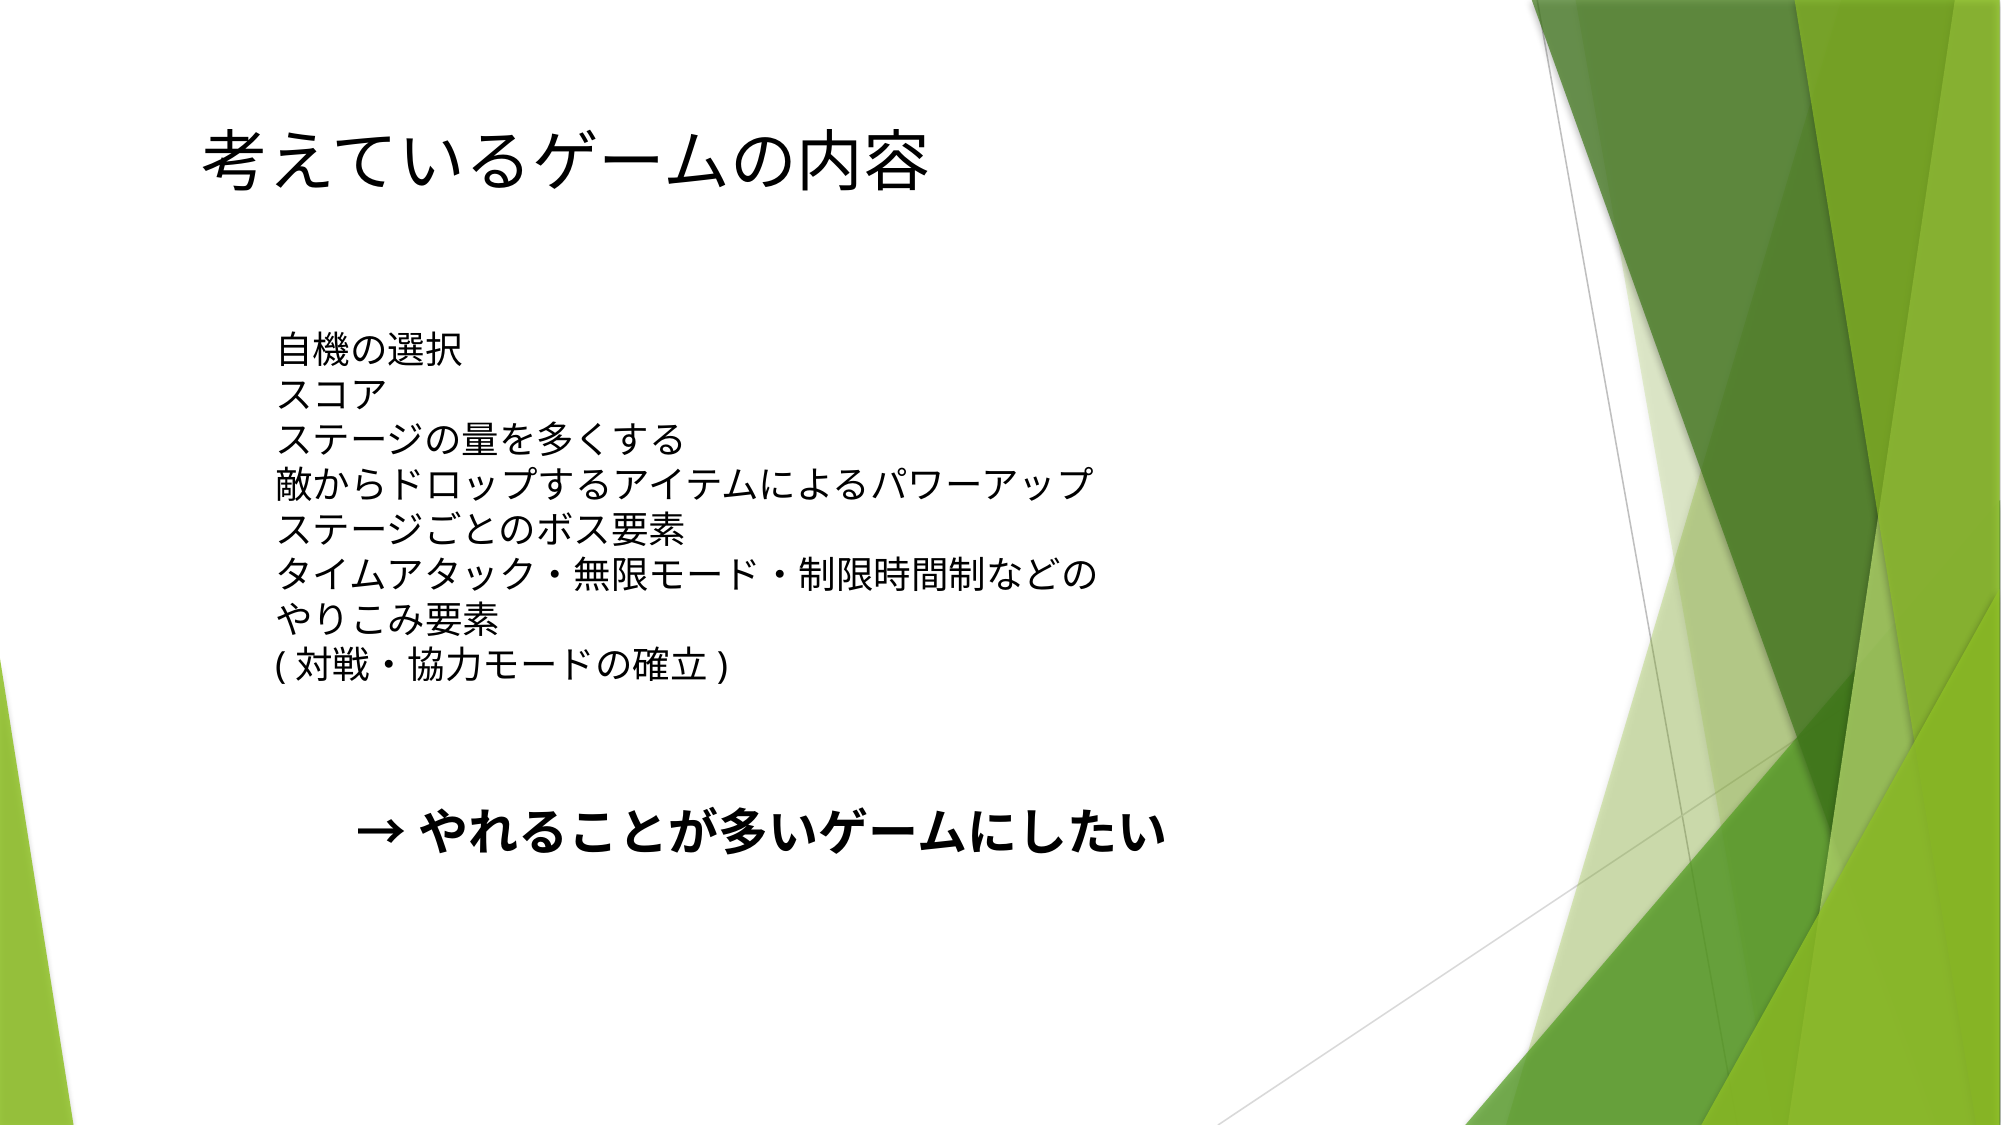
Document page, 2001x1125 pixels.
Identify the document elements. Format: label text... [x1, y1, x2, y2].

text_box 考えているゲームの内容 [186, 111, 987, 207]
text_box 自機の選択 スコア ステージの量を多くする 敵からドロップするアイテムによるパワーアップ ステージごとのボス要素 タイムアタック・無限モード・制限時間制などのやりこみ要素 (対戦・協力モードの確立) [260, 318, 1141, 694]
text_box →やれることが多いゲームにしたい [341, 793, 1244, 869]
